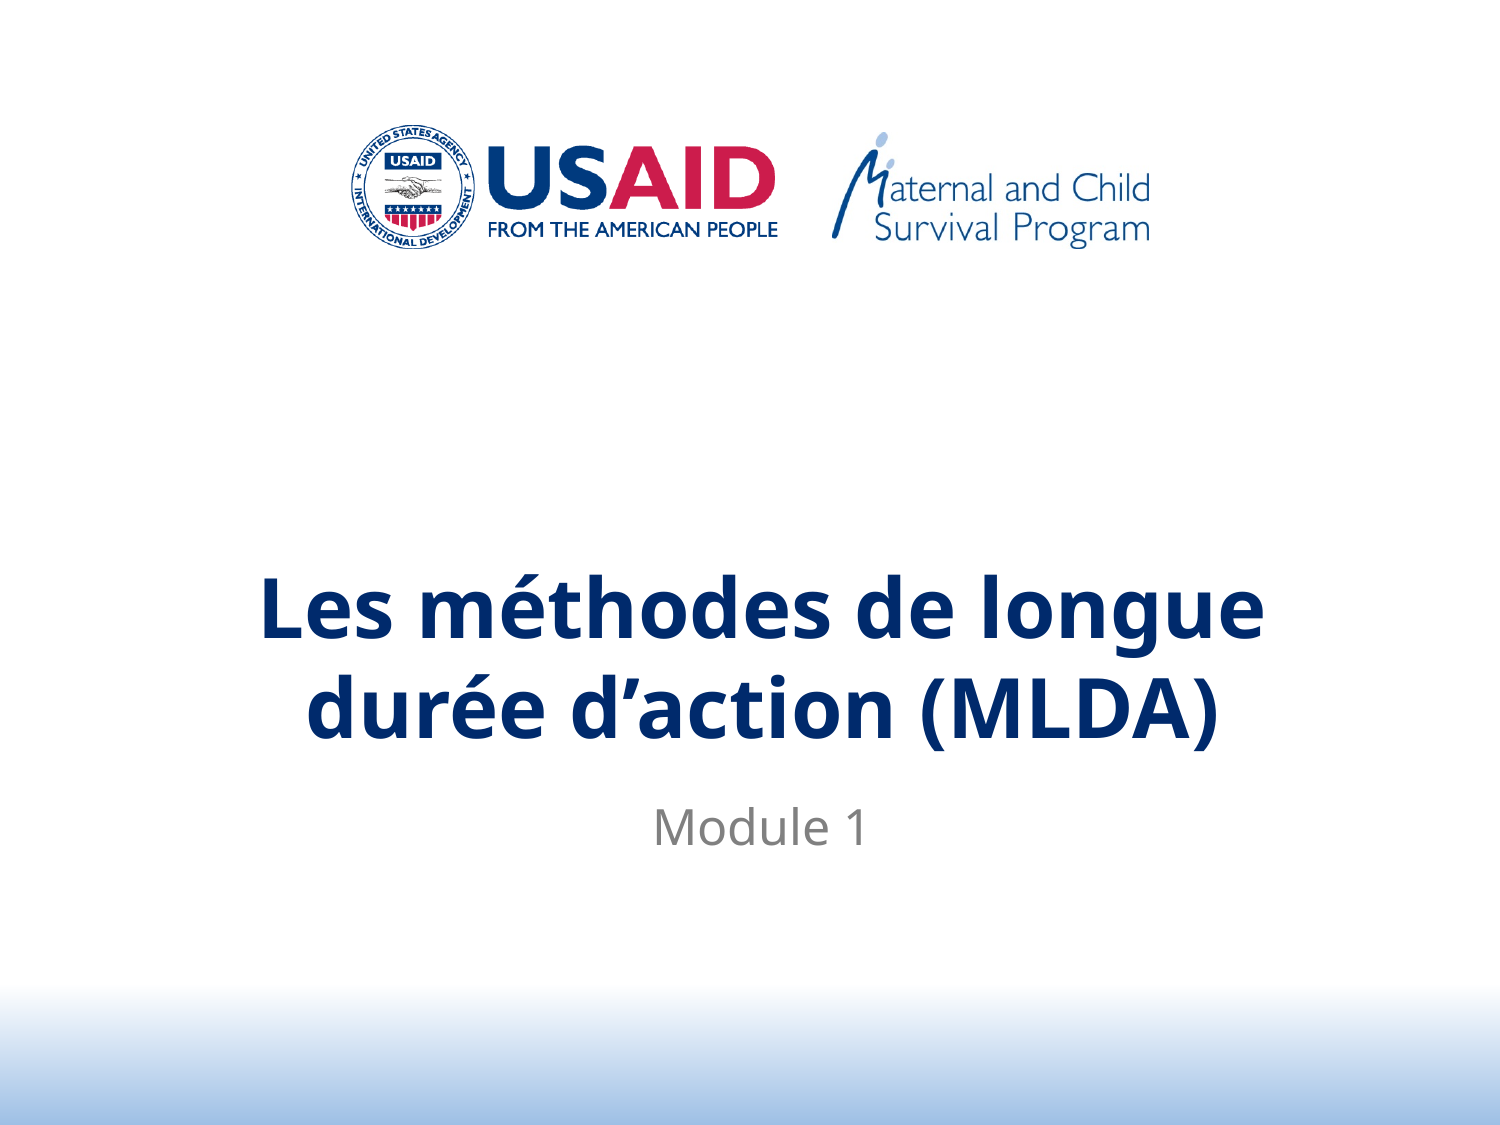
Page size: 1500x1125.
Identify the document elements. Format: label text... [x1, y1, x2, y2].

picture [832, 132, 1149, 249]
title Les méthodes de longue durée d’action (MLDA) [125, 324, 1400, 763]
picture [351, 125, 789, 249]
subtitle Module 1 [125, 787, 1400, 988]
